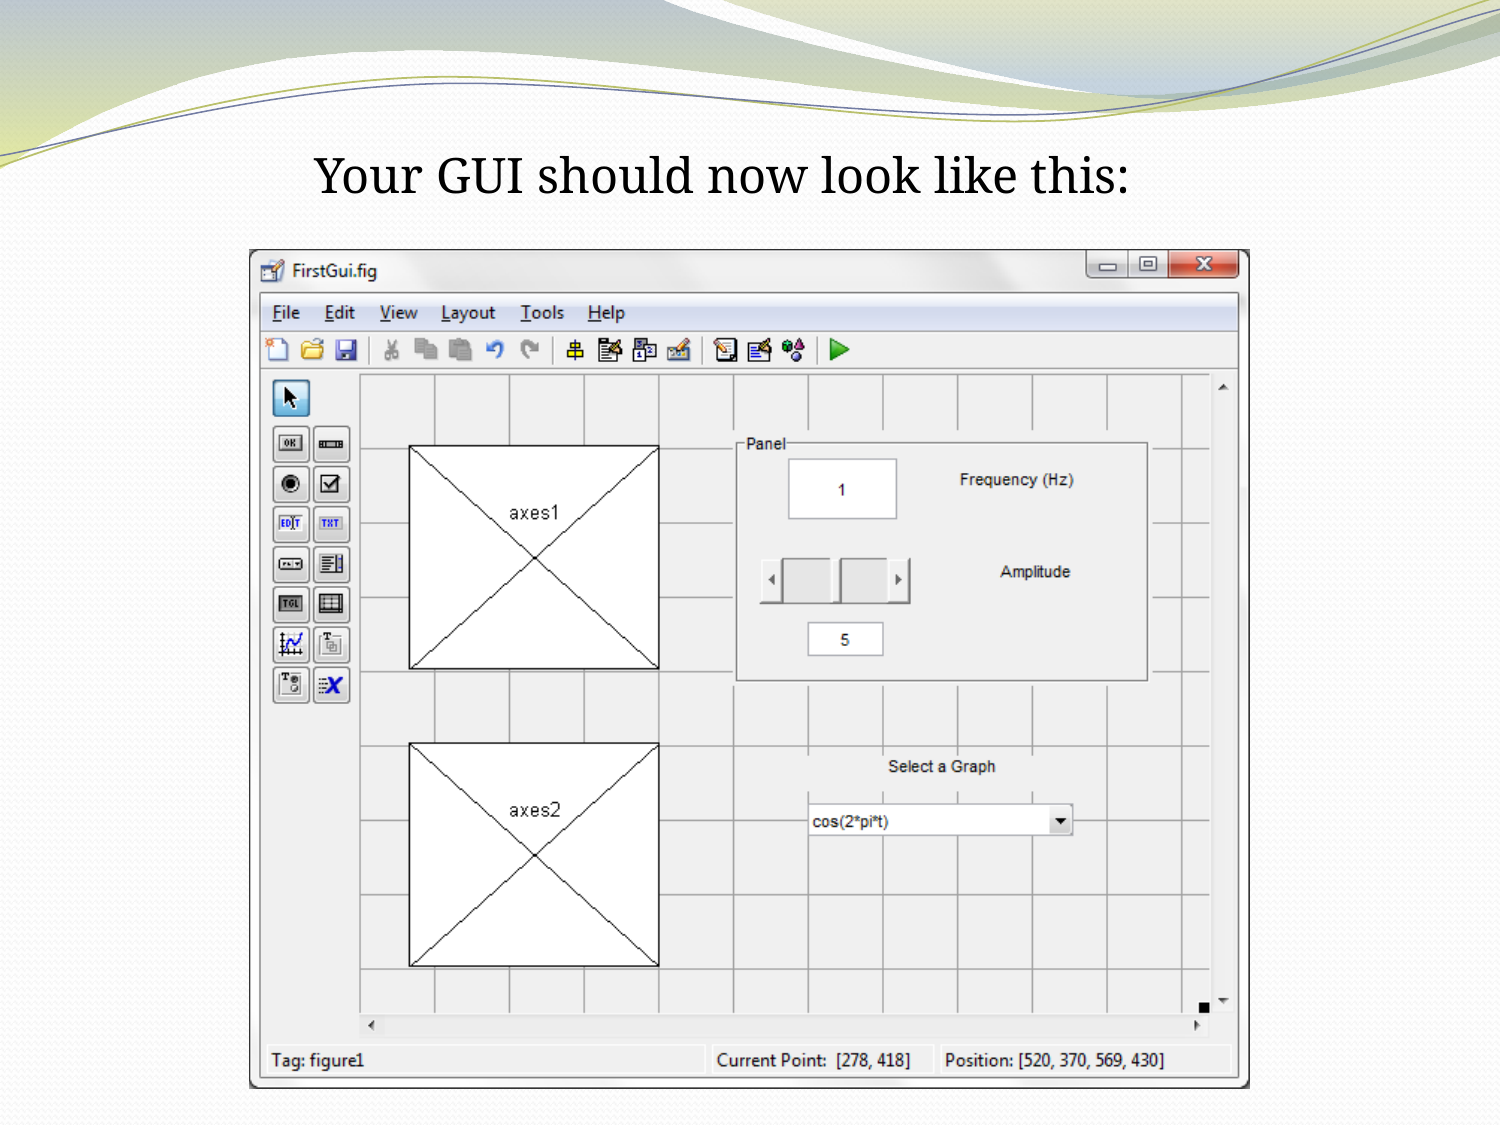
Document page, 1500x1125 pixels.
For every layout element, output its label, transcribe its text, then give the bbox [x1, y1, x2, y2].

list Your GUI should now look like this: [300, 137, 1200, 225]
picture [249, 249, 1251, 1089]
